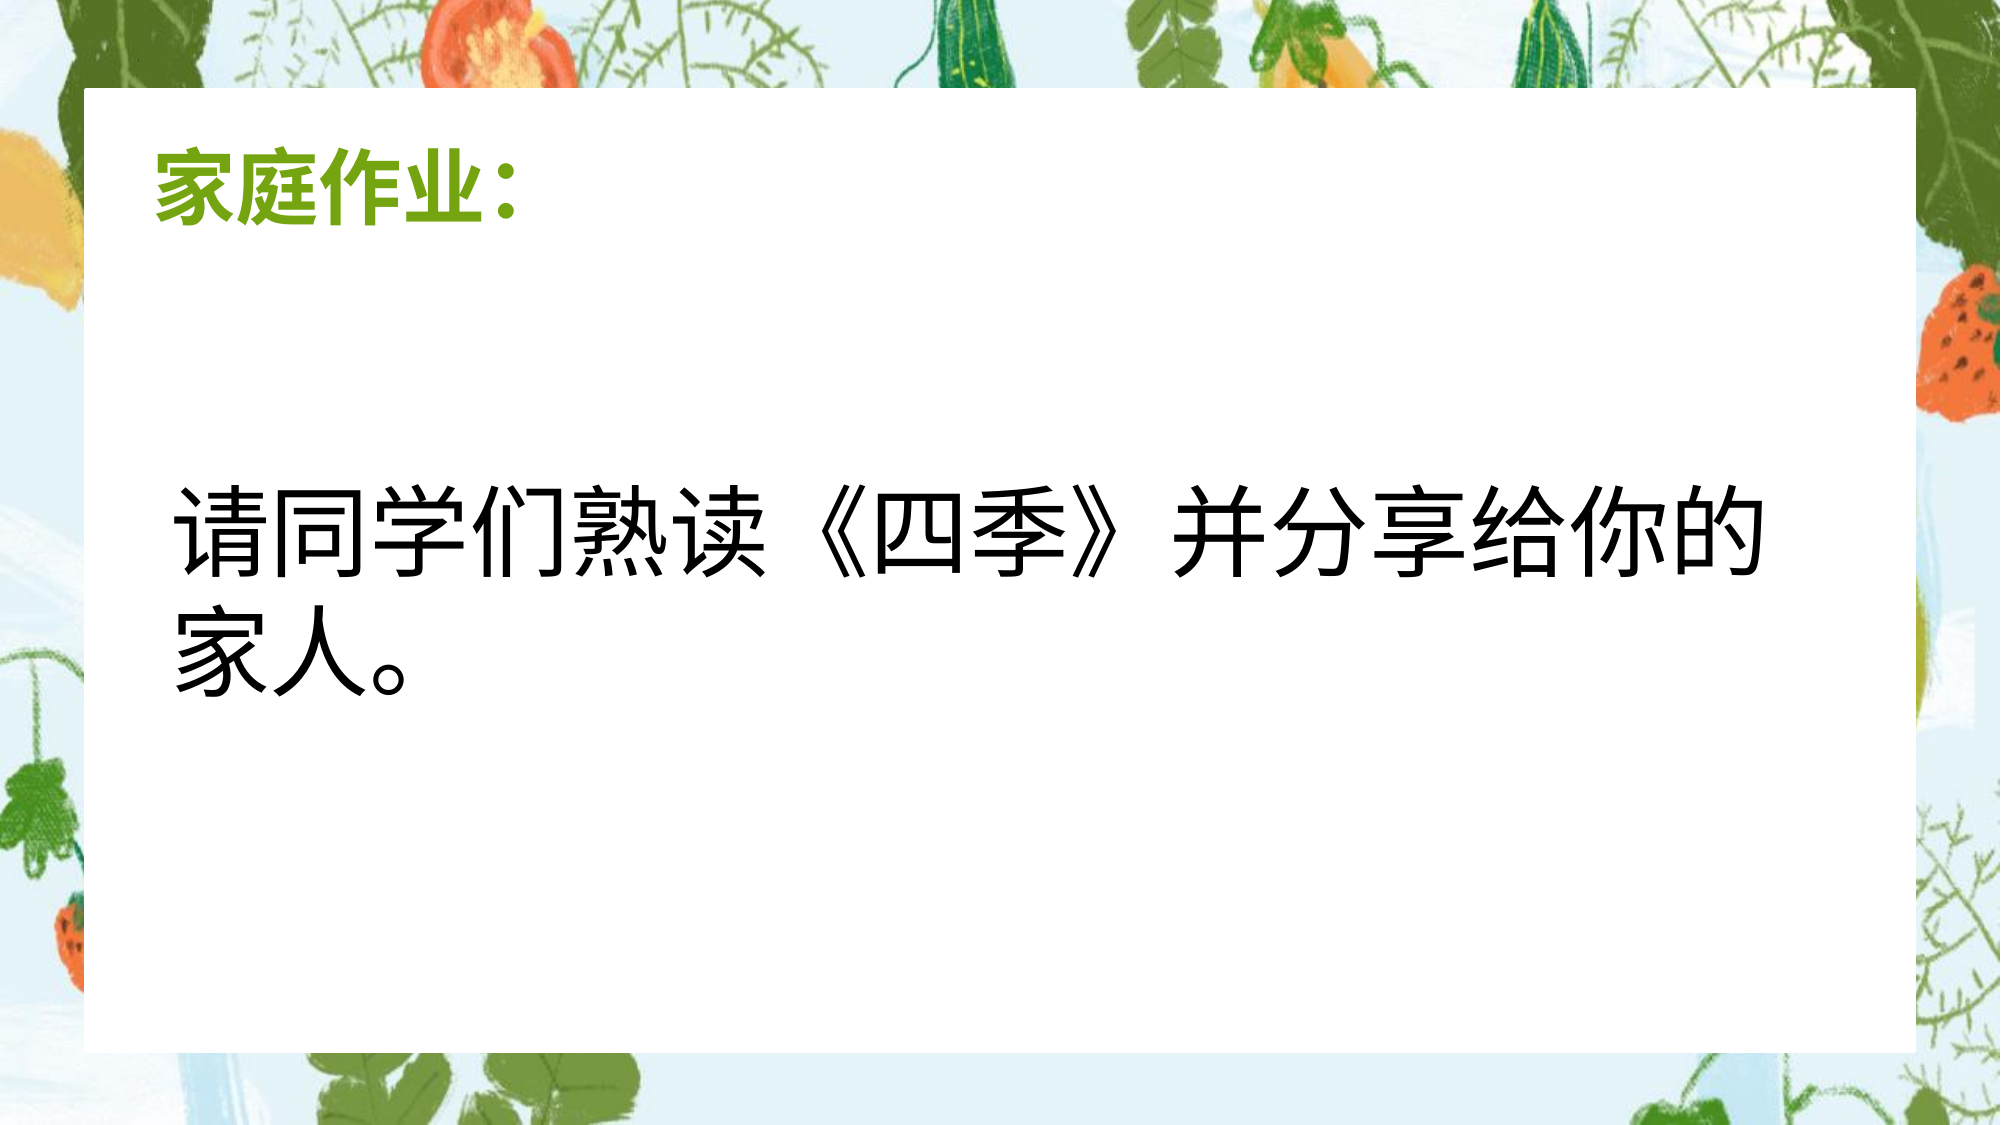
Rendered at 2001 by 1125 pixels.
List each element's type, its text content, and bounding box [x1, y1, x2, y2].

text_box 家庭作业： [137, 128, 941, 244]
text_box 请同学们熟读《四季》并分享给你的家人。 [155, 342, 1865, 957]
picture [0, 0, 2000, 1125]
